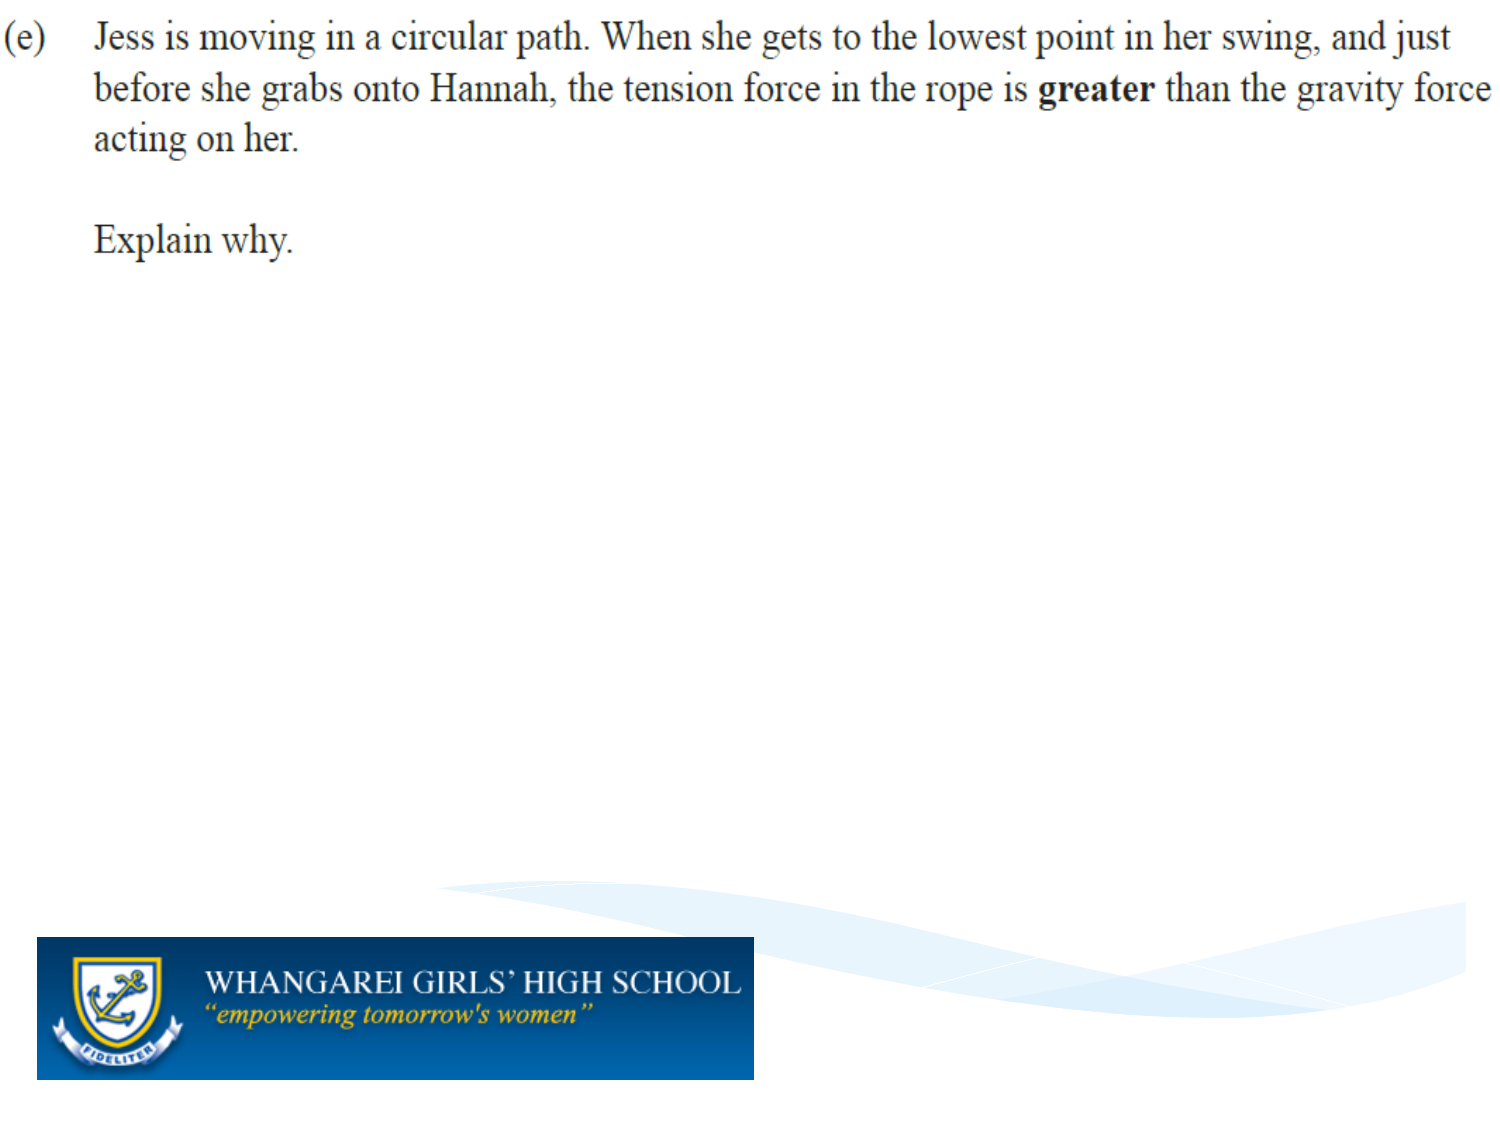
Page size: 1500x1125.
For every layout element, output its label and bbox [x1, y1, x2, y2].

picture [37, 937, 754, 1080]
picture [0, 2, 1500, 276]
